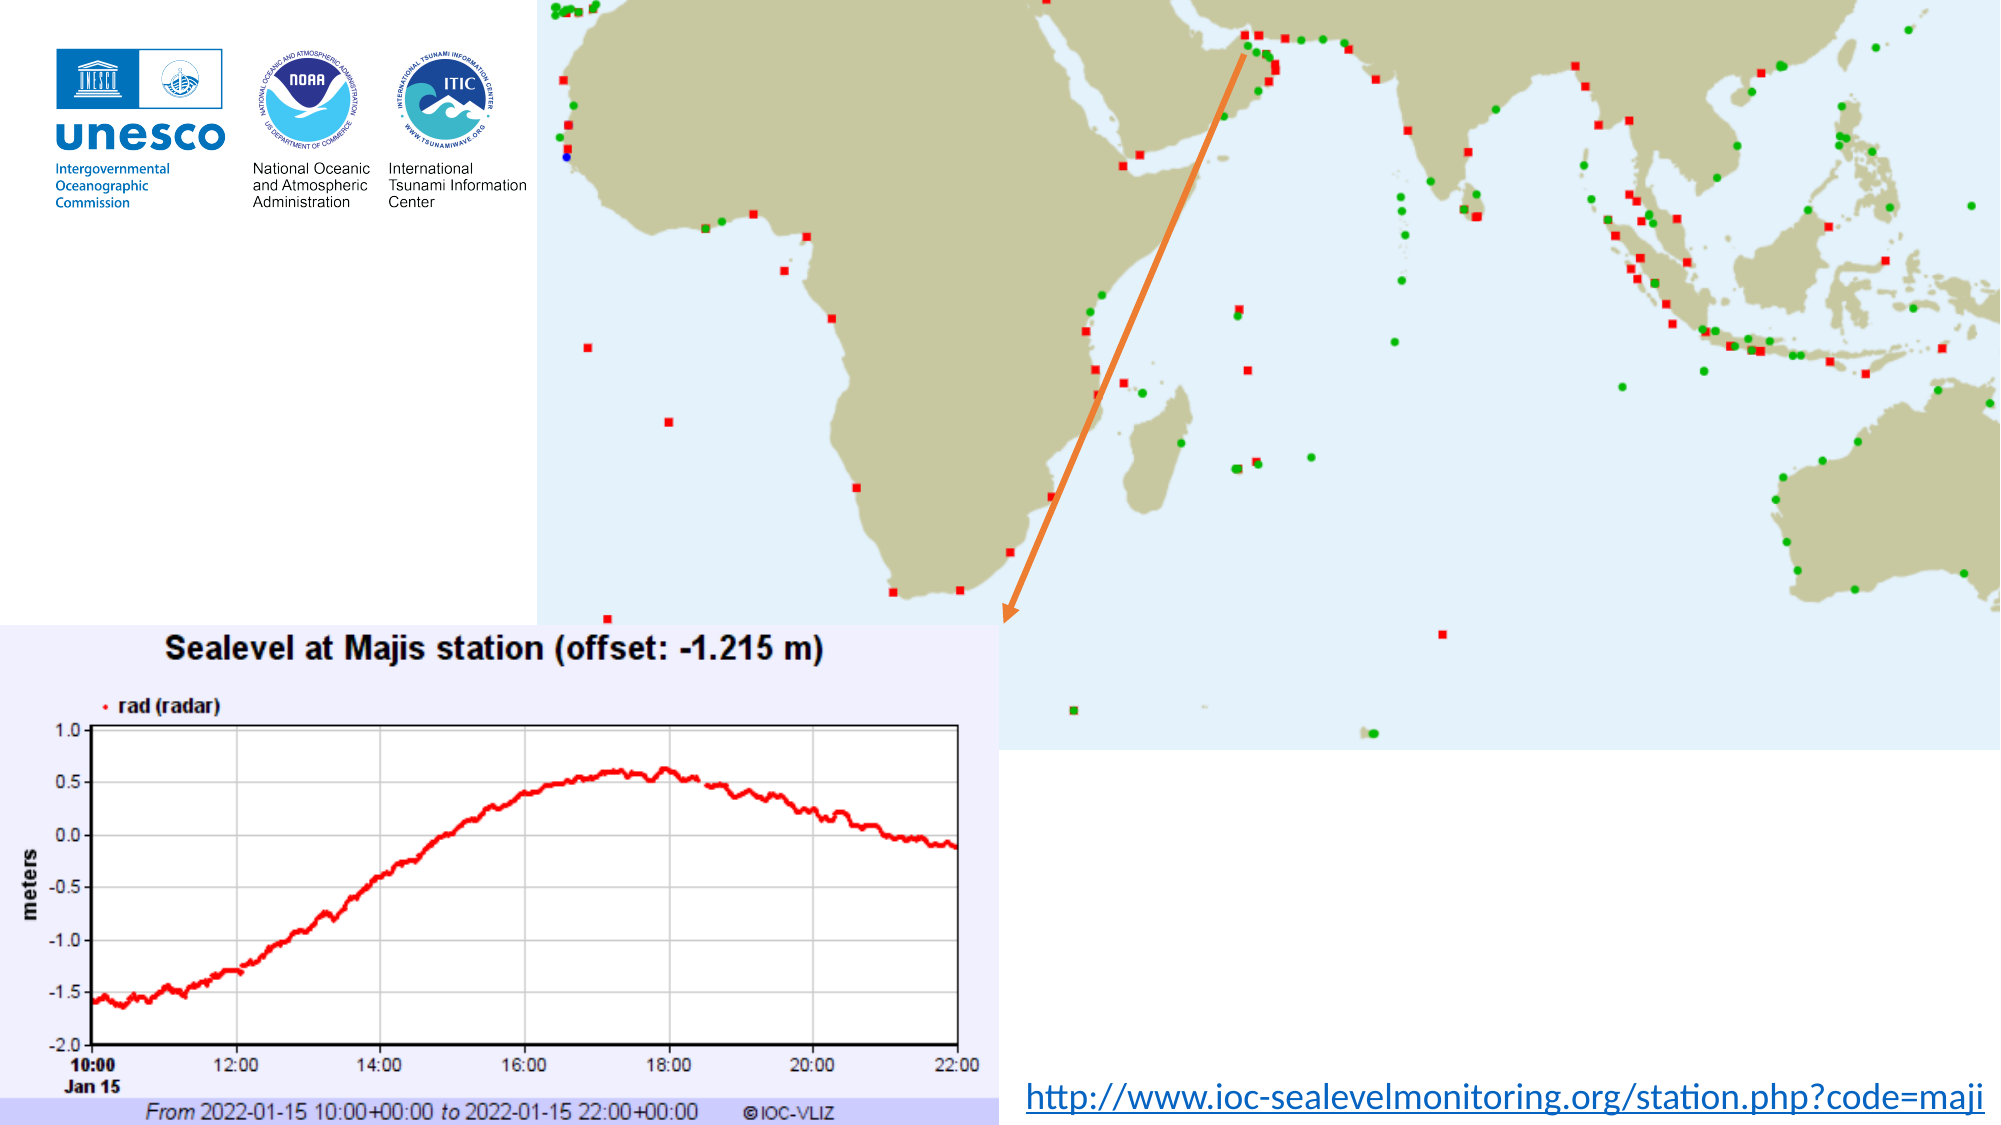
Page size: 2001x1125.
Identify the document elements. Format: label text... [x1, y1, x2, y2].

picture [0, 0, 2000, 1125]
picture [43, 35, 527, 221]
text_box http://www.ioc-sealevelmonitoring.org/station.php?code=maji [999, 1064, 2000, 1125]
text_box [1003, 54, 1245, 624]
